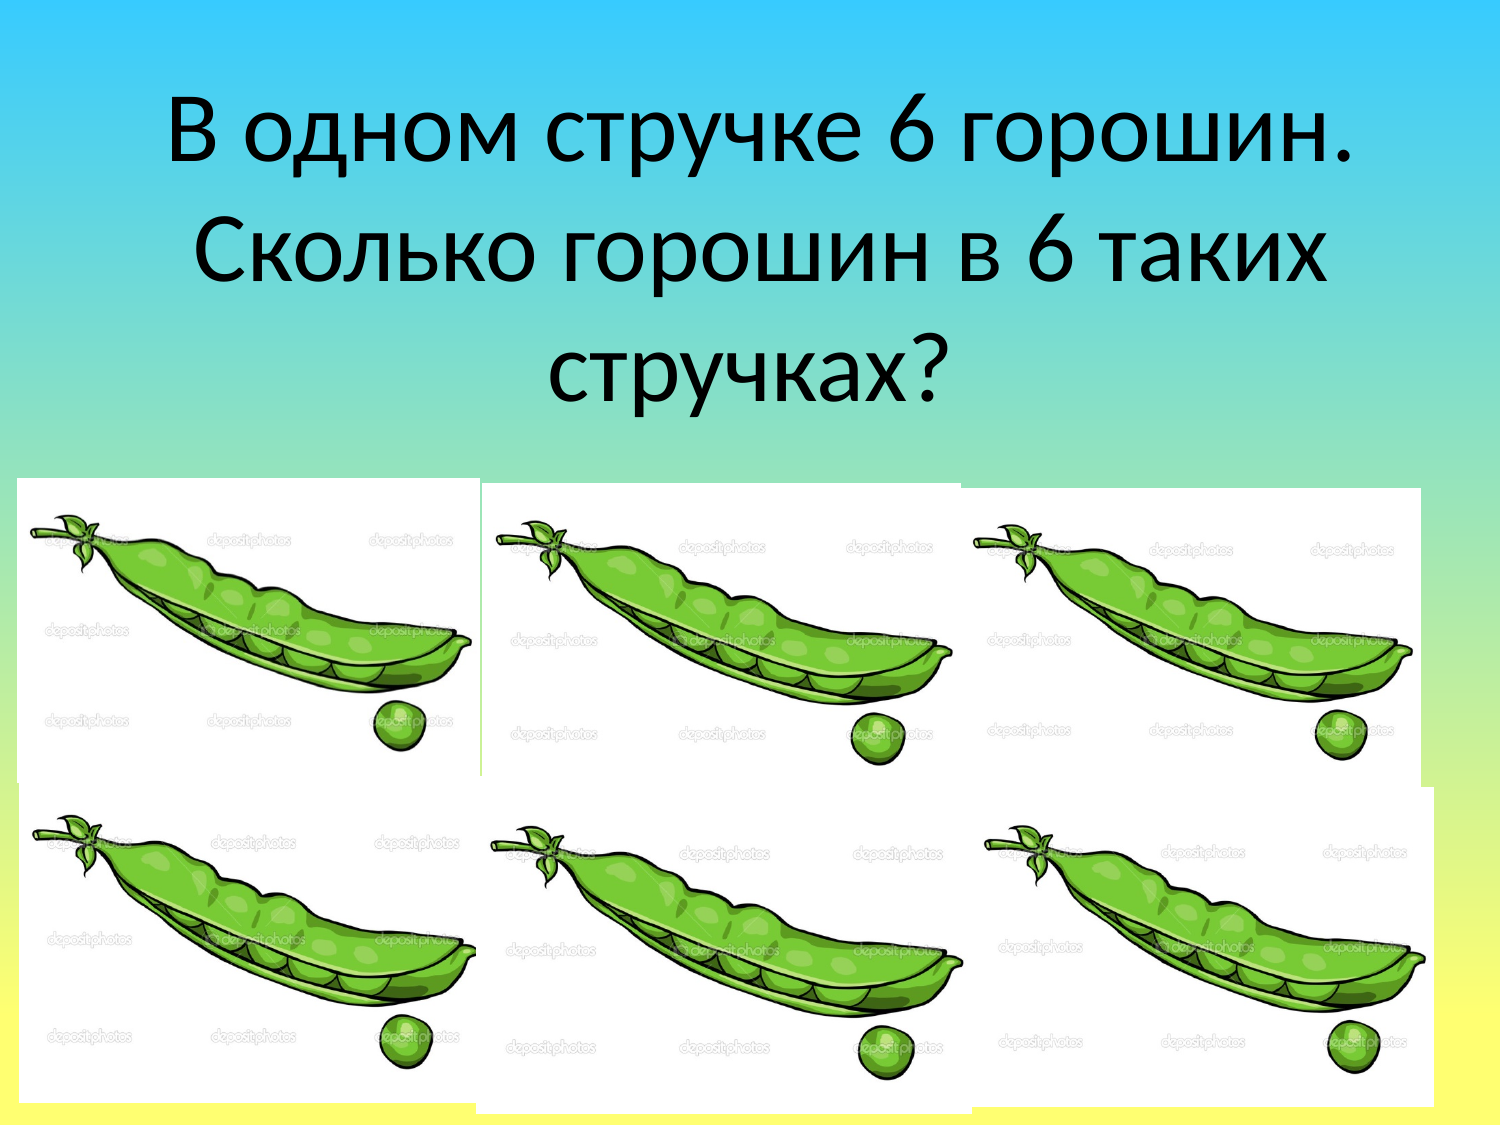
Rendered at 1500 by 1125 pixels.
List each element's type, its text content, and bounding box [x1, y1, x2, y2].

text_box В одном стручке 6 горошин. Сколько горошин в 6 таких стручках? [64, 54, 1459, 430]
picture [17, 478, 1434, 1114]
